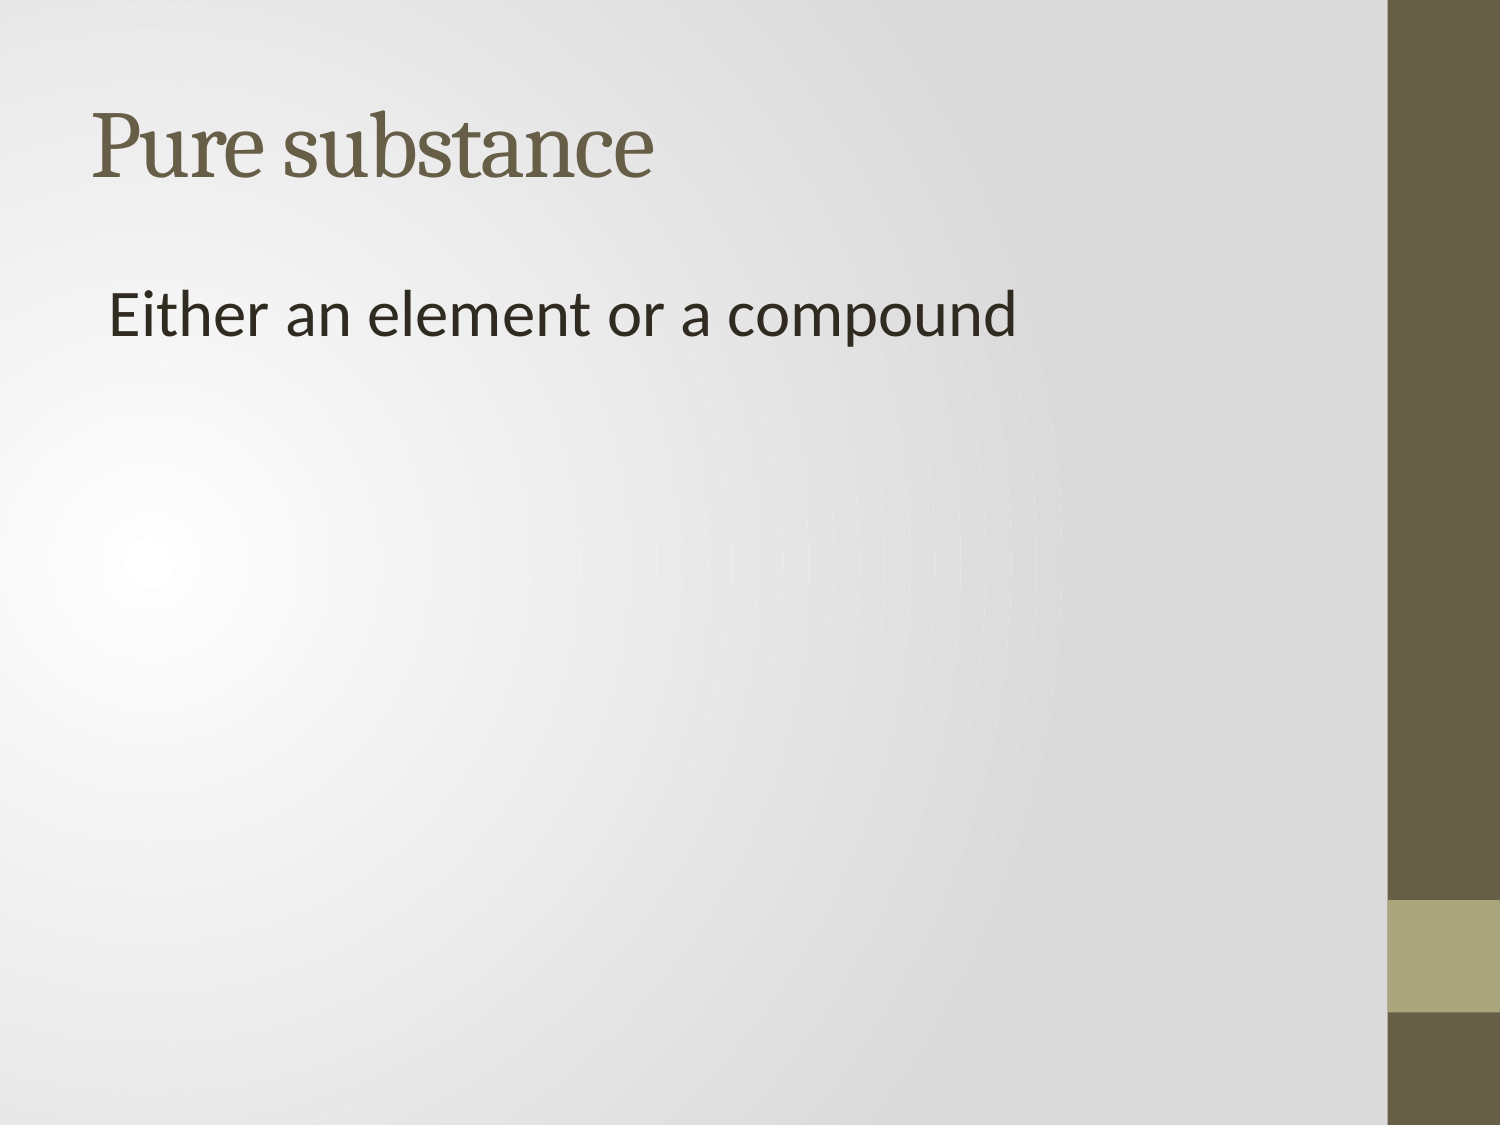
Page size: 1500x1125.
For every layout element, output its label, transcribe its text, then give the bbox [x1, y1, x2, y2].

list Either an element or a compound [75, 262, 1325, 1050]
title Pure substance [75, 45, 1325, 233]
